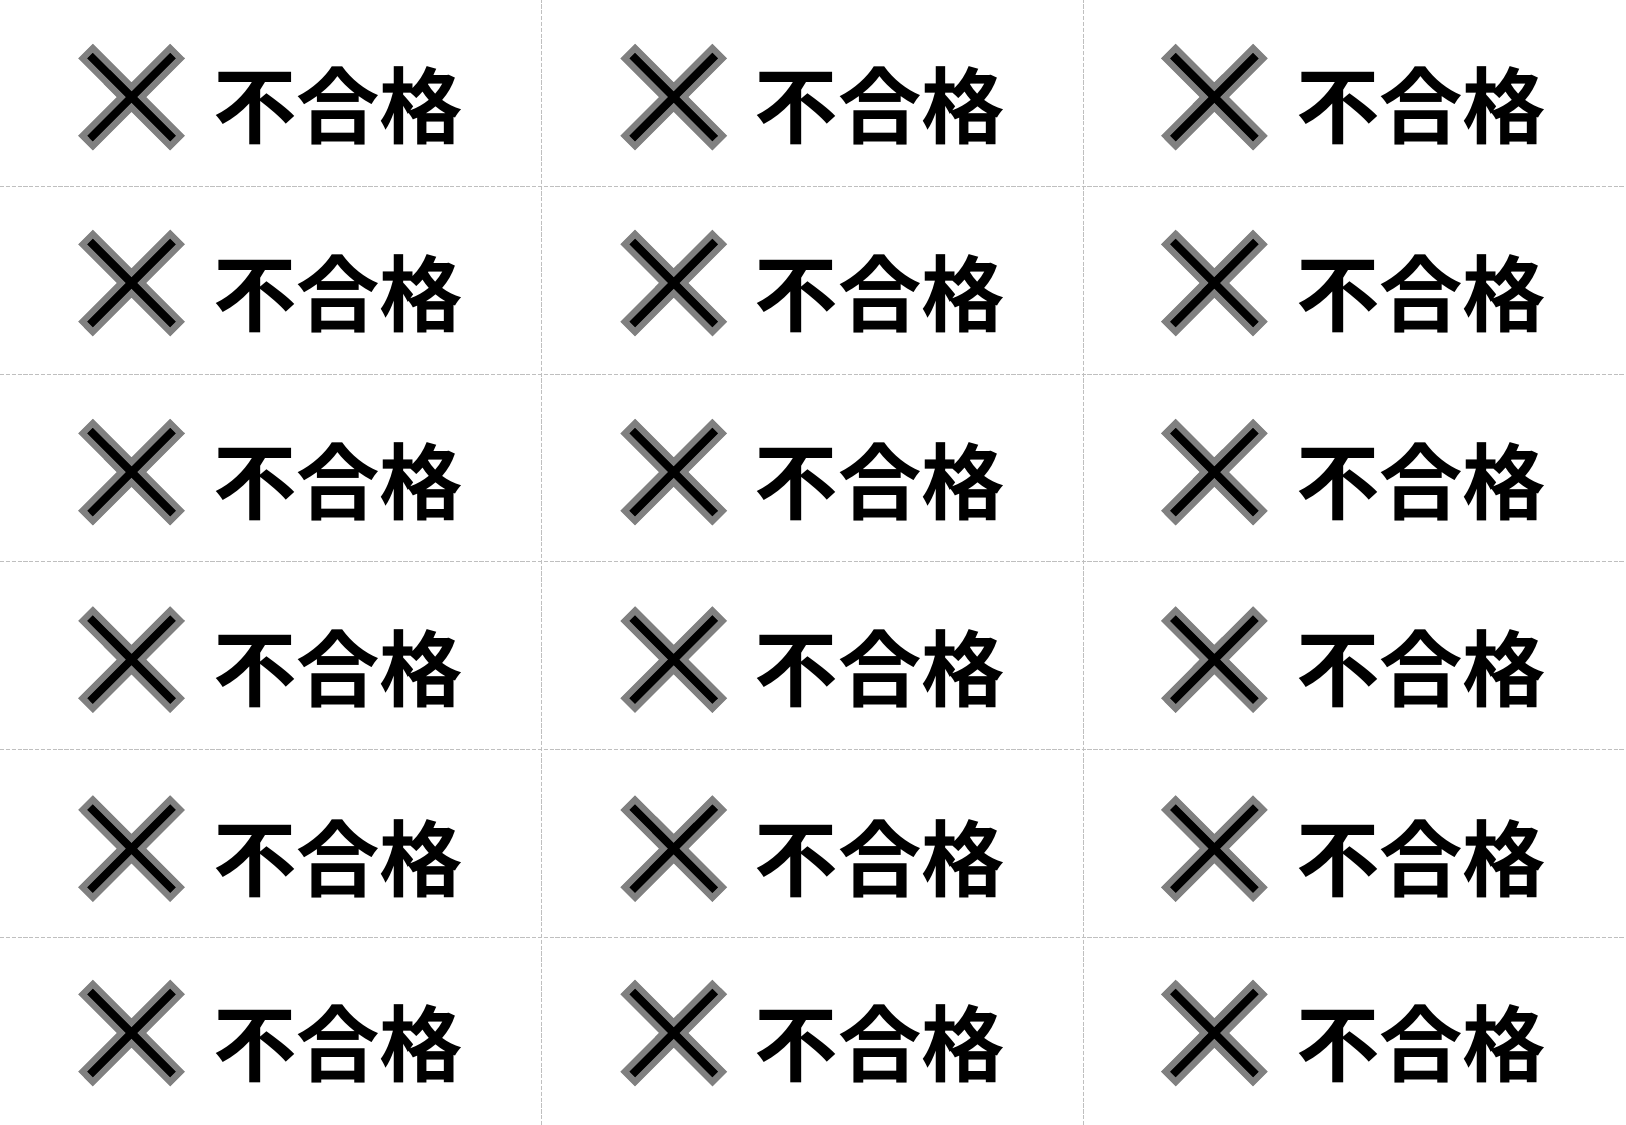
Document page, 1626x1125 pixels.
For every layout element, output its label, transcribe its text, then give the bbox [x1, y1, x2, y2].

text_box 不合格 [1296, 617, 1547, 718]
text_box 不合格 [754, 617, 1005, 718]
text_box [623, 421, 725, 523]
text_box 不合格 [213, 806, 463, 907]
text_box [81, 798, 182, 900]
text_box [623, 798, 725, 900]
text_box [1163, 232, 1265, 334]
text_box 不合格 [754, 806, 1005, 907]
text_box 不合格 [754, 242, 1005, 343]
text_box [623, 982, 725, 1084]
text_box 不合格 [213, 429, 463, 530]
text_box 不合格 [754, 54, 1005, 155]
text_box 不合格 [754, 992, 1005, 1093]
text_box [81, 982, 182, 1084]
text_box [81, 46, 182, 148]
text_box [623, 232, 725, 334]
text_box [1163, 609, 1265, 711]
text_box 不合格 [213, 242, 463, 343]
text_box [81, 609, 182, 711]
text_box [1163, 798, 1265, 900]
text_box [1163, 46, 1265, 148]
text_box 不合格 [754, 429, 1005, 530]
text_box [623, 609, 725, 711]
text_box [1163, 982, 1265, 1084]
text_box [623, 46, 725, 148]
text_box 不合格 [1296, 992, 1547, 1093]
text_box 不合格 [1296, 242, 1547, 343]
text_box [81, 421, 182, 523]
text_box 不合格 [213, 54, 463, 155]
text_box [81, 232, 182, 334]
text_box 不合格 [213, 992, 463, 1093]
text_box [1163, 421, 1265, 523]
text_box 不合格 [1296, 54, 1547, 155]
text_box 不合格 [213, 617, 463, 718]
text_box 不合格 [1296, 806, 1547, 907]
text_box 不合格 [1296, 429, 1547, 530]
